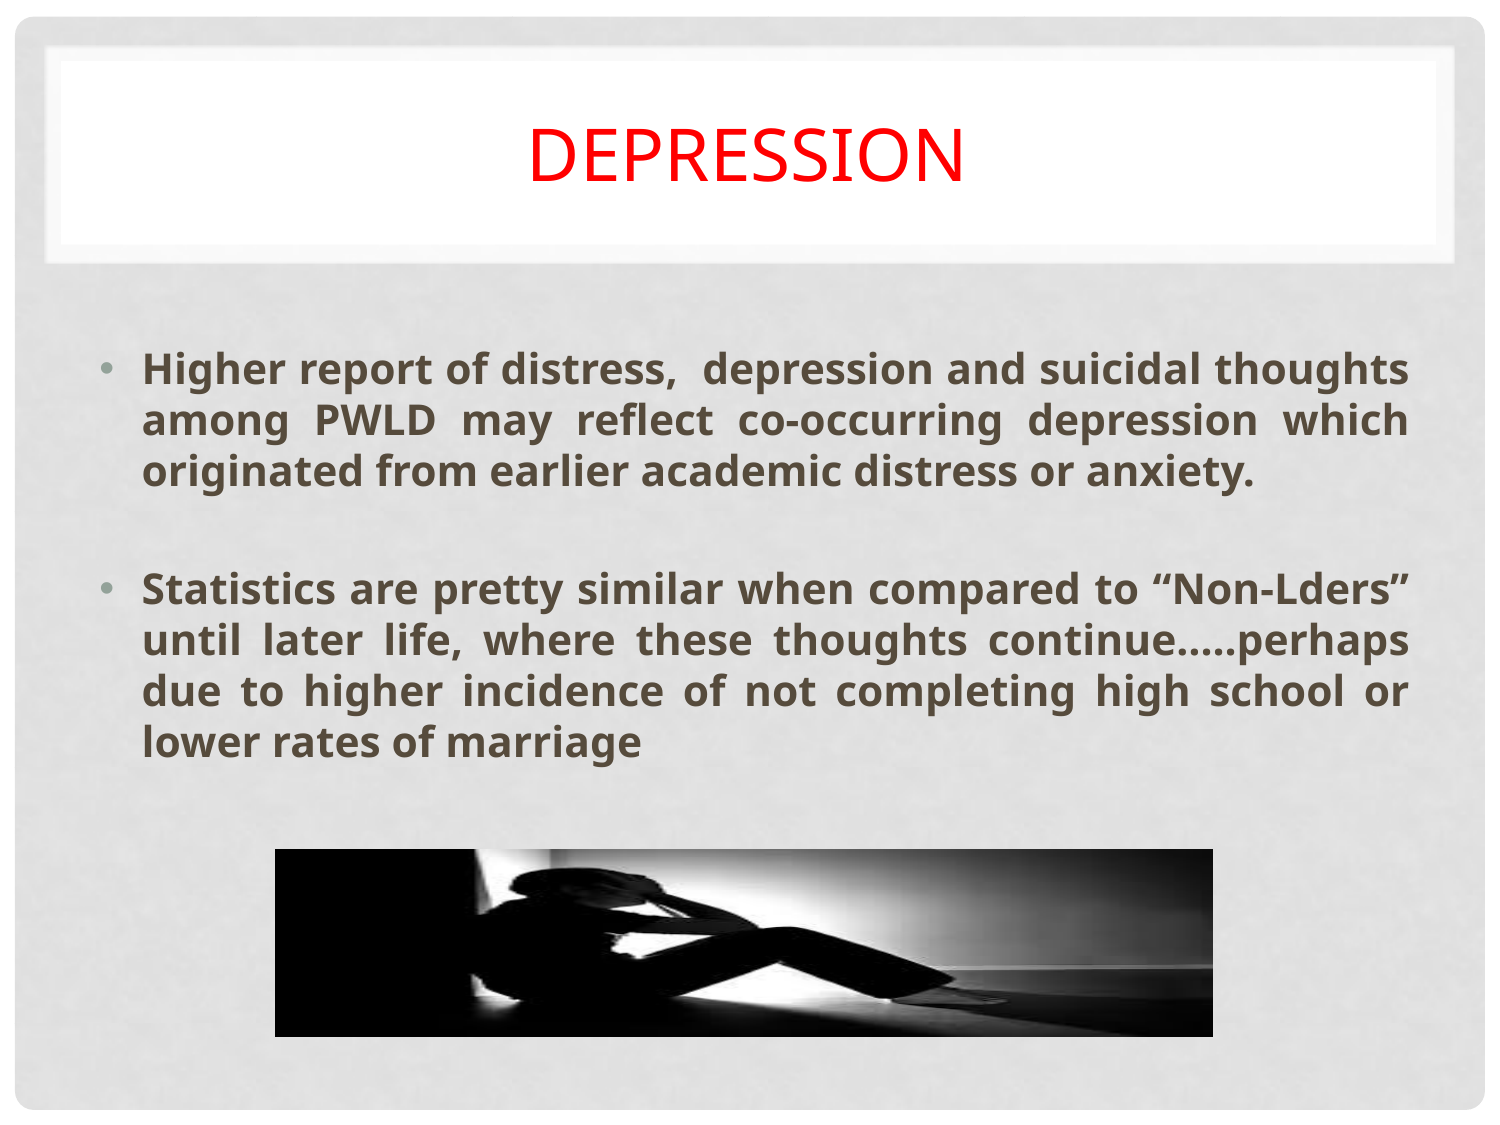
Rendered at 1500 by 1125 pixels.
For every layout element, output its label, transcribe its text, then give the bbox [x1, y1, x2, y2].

picture [274, 849, 1213, 1037]
title Depression [69, 66, 1425, 238]
list Higher report of distress, depression and suicidal thoughts among PWLD may reflect co-occurring depression which originated from earlier academic distress or anxiety. Statistics are pretty similar when compared to “Non-Lders” until later life, where these thoughts continue…..perhaps due to higher incidence of not completing high school or lower rates of marriage [75, 275, 1425, 825]
